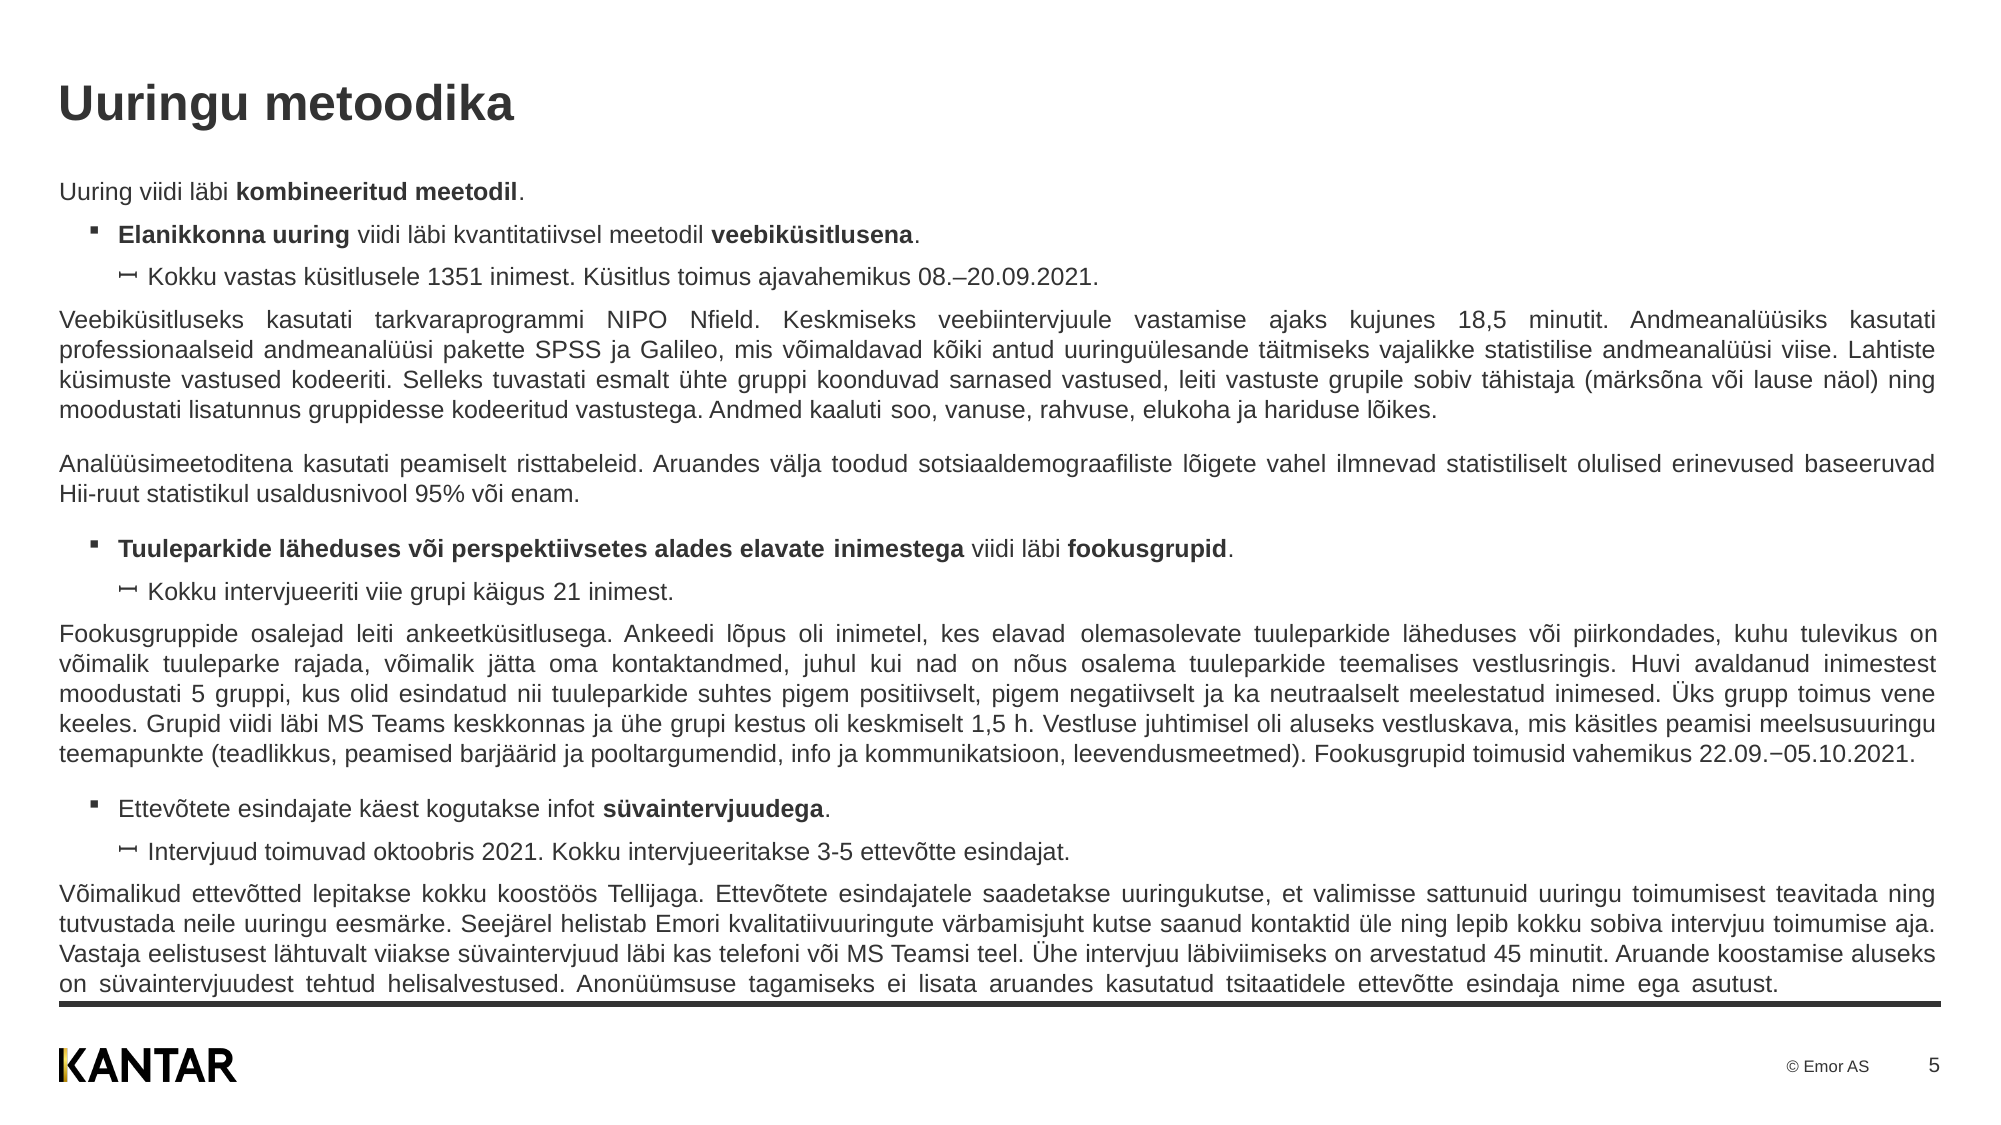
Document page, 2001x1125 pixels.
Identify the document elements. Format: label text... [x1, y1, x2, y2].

title Uuringu metoodika [59, 70, 1941, 137]
slide_number 5 [1780, 1048, 1941, 1081]
picture [59, 1048, 237, 1082]
list Uuring viidi läbi kombineeritud meetodil. Elanikkonna uuring viidi läbi kvantitatiivsel meetodil veebiküsitlusena. Kokku vastas küsitlusele 1351 inimest. Küsitlus toimus ajavahemikus 08.–20.09.2021. Veebiküsitluseks kasutati tarkvaraprogrammi NIPO Nfield. Keskmiseks veebiintervjuule vastamise ajaks kujunes 18,5 minutit. Andmeanalüüsiks kasutati professionaalseid andmeanalüüsi pakette SPSS ja Galileo, mis võimaldavad kõiki antud uuringuülesande täitmiseks vajalikke statistilise andmeanalüüsi viise. Lahtiste küsimuste vastused kodeeriti. Selleks tuvastati esmalt ühte gruppi koonduvad sarnased vastused, leiti vastuste grupile sobiv tähistaja (märksõna või lause näol) ning moodustati lisatunnus gruppidesse kodeeritud vastustega. Andmed kaaluti soo, vanuse, rahvuse, elukoha ja hariduse lõikes. Analüüsimeetoditena kasutati peamiselt risttabeleid. Aruandes välja toodud sotsiaaldemograafiliste lõigete vahel ilmnevad statistiliselt olulised erinevused baseeruvad Hii-ruut statistikul usaldusnivool 95% või enam. Tuuleparkide läheduses või perspektiivsetes alades elavate inimestega viidi läbi fookusgrupid. Kokku intervjueeriti viie grupi käigus 21 inimest. Fookusgruppide osalejad leiti ankeetküsitlusega. Ankeedi lõpus oli inimetel, kes elavad olemasolevate tuuleparkide läheduses või piirkondades, kuhu tulevikus on võimalik tuuleparke rajada, võimalik jätta oma kontaktandmed, juhul kui nad on nõus osalema tuuleparkide teemalises vestlusringis. Huvi avaldanud inimestest moodustati 5 gruppi, kus olid esindatud nii tuuleparkide suhtes pigem positiivselt, pigem negatiivselt ja ka neutraalselt meelestatud inimesed. Üks grupp toimus vene keeles. Grupid viidi läbi MS Teams keskkonnas ja ühe grupi kestus oli keskmiselt 1,5 h. Vestluse juhtimisel oli aluseks vestluskava, mis käsitles peamisi meelsusuuringu teemapunkte (teadlikkus, peamised barjäärid ja pooltargumendid, info ja kommunikatsioon, leevendusmeetmed). Fookusgrupid toimusid vahemikus 22.09.−05.10.2021. Ettevõtete esindajate käest kogutakse infot süvaintervjuudega. Intervjuud toimuvad oktoobris 2021. Kokku intervjueeritakse 3-5 ettevõtte esindajat. Võimalikud ettevõtted lepitakse kokku koostöös Tellijaga. Ettevõtete esindajatele saadetakse uuringukutse, et valimisse sattunuid uuringu toimumisest teavitada ning tutvustada neile uuringu eesmärke. Seejärel helistab Emori kvalitatiivuuringute värbamisjuht kutse saanud kontaktid üle ning lepib kokku sobiva intervjuu toimumise aja. Vastaja eelistusest lähtuvalt viiakse süvaintervjuud läbi kas telefoni või MS Teamsi teel. Ühe intervjuu läbiviimiseks on arvestatud 45 minutit. Aruande koostamise aluseks on süvaintervjuudest tehtud helisalvestused. Anonüümsuse tagamiseks ei lisata aruandes kasutatud tsitaatidele ettevõtte esindaja nime ega asutust. [59, 175, 1940, 832]
